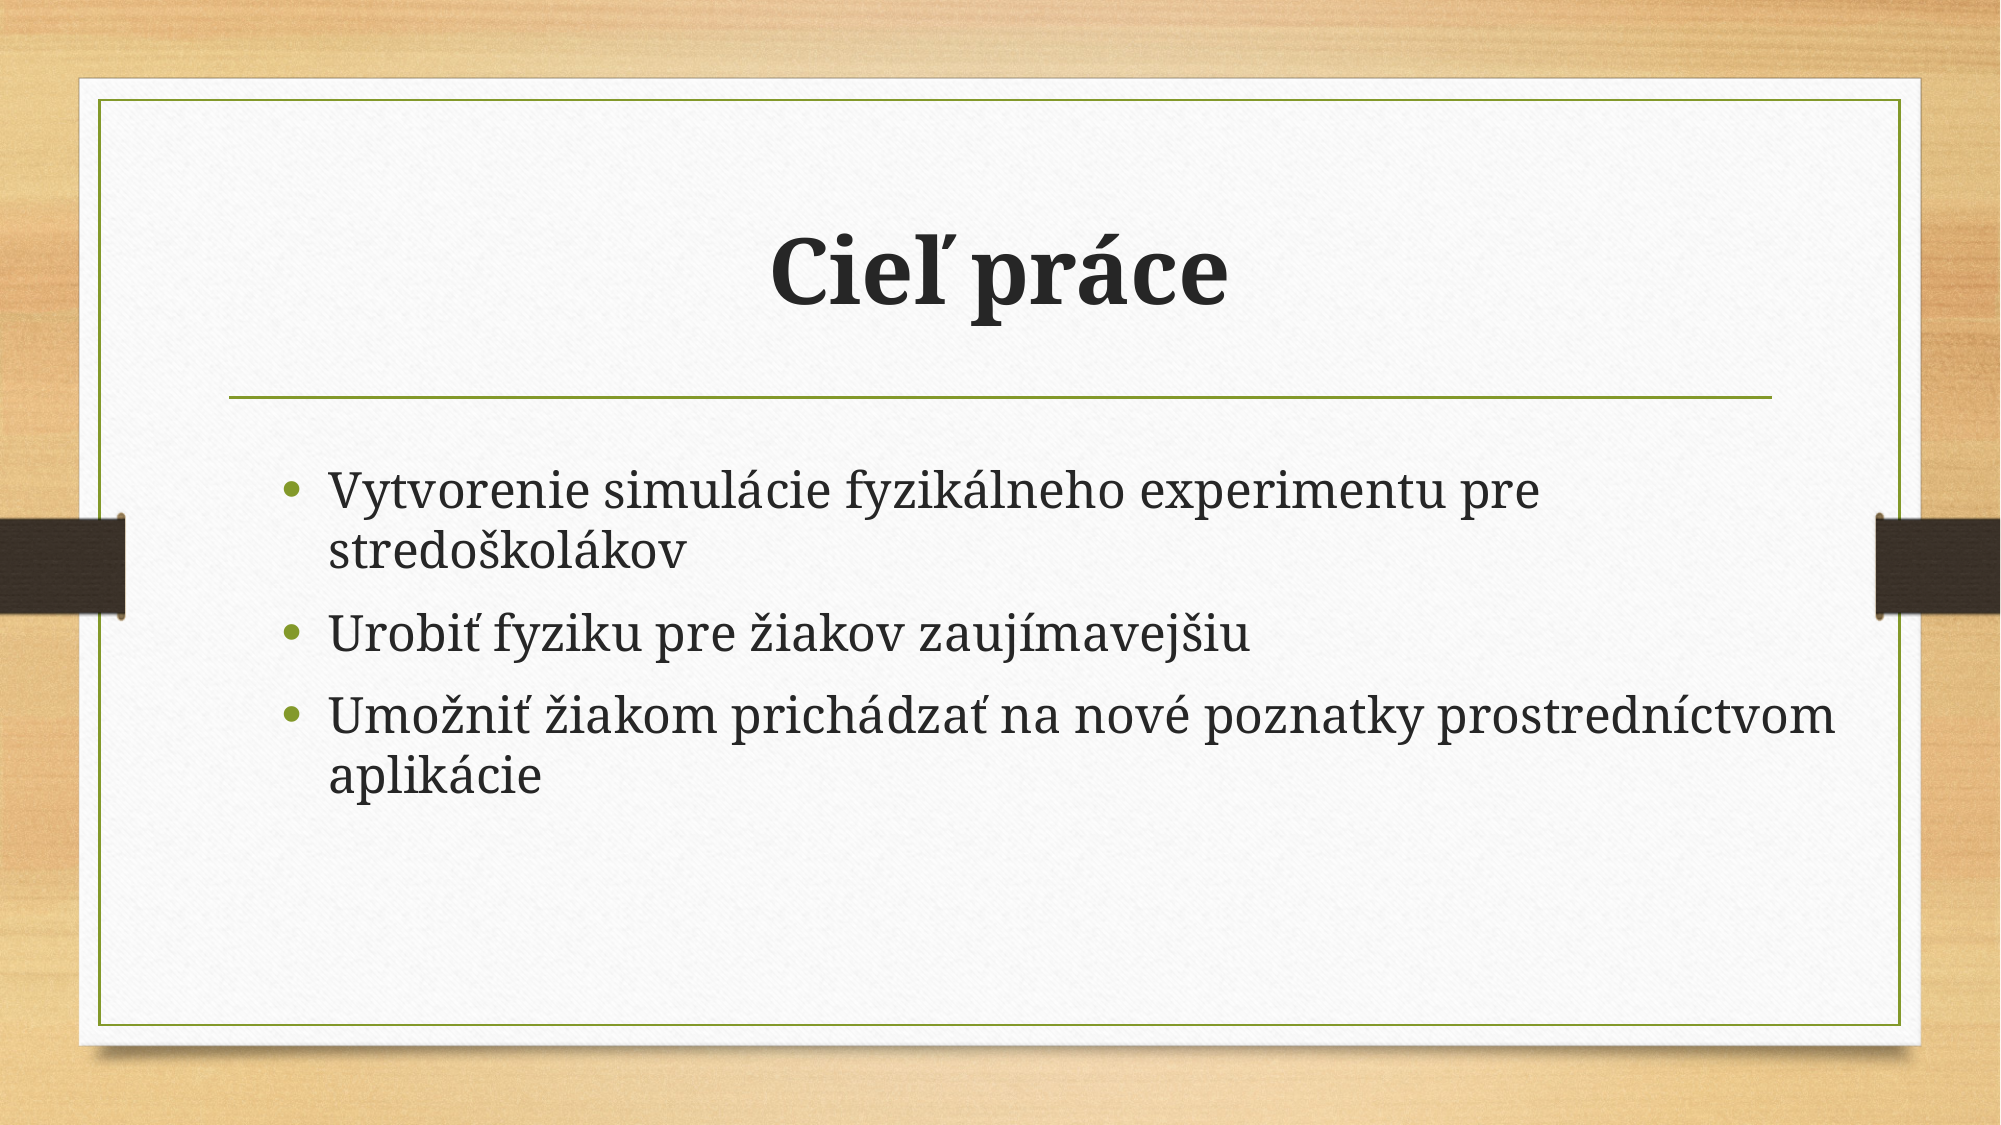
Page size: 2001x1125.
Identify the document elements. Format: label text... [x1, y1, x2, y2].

list Vytvorenie simulácie fyzikálneho experimentu pre stredoškolákov Urobiť fyziku pre žiakov zaujímavejšiu Umožniť žiakom prichádzať na nové poznatky prostredníctvom aplikácie [266, 451, 1911, 964]
title Cieľ práce [212, 161, 1788, 375]
picture [0, 0, 2001, 1125]
